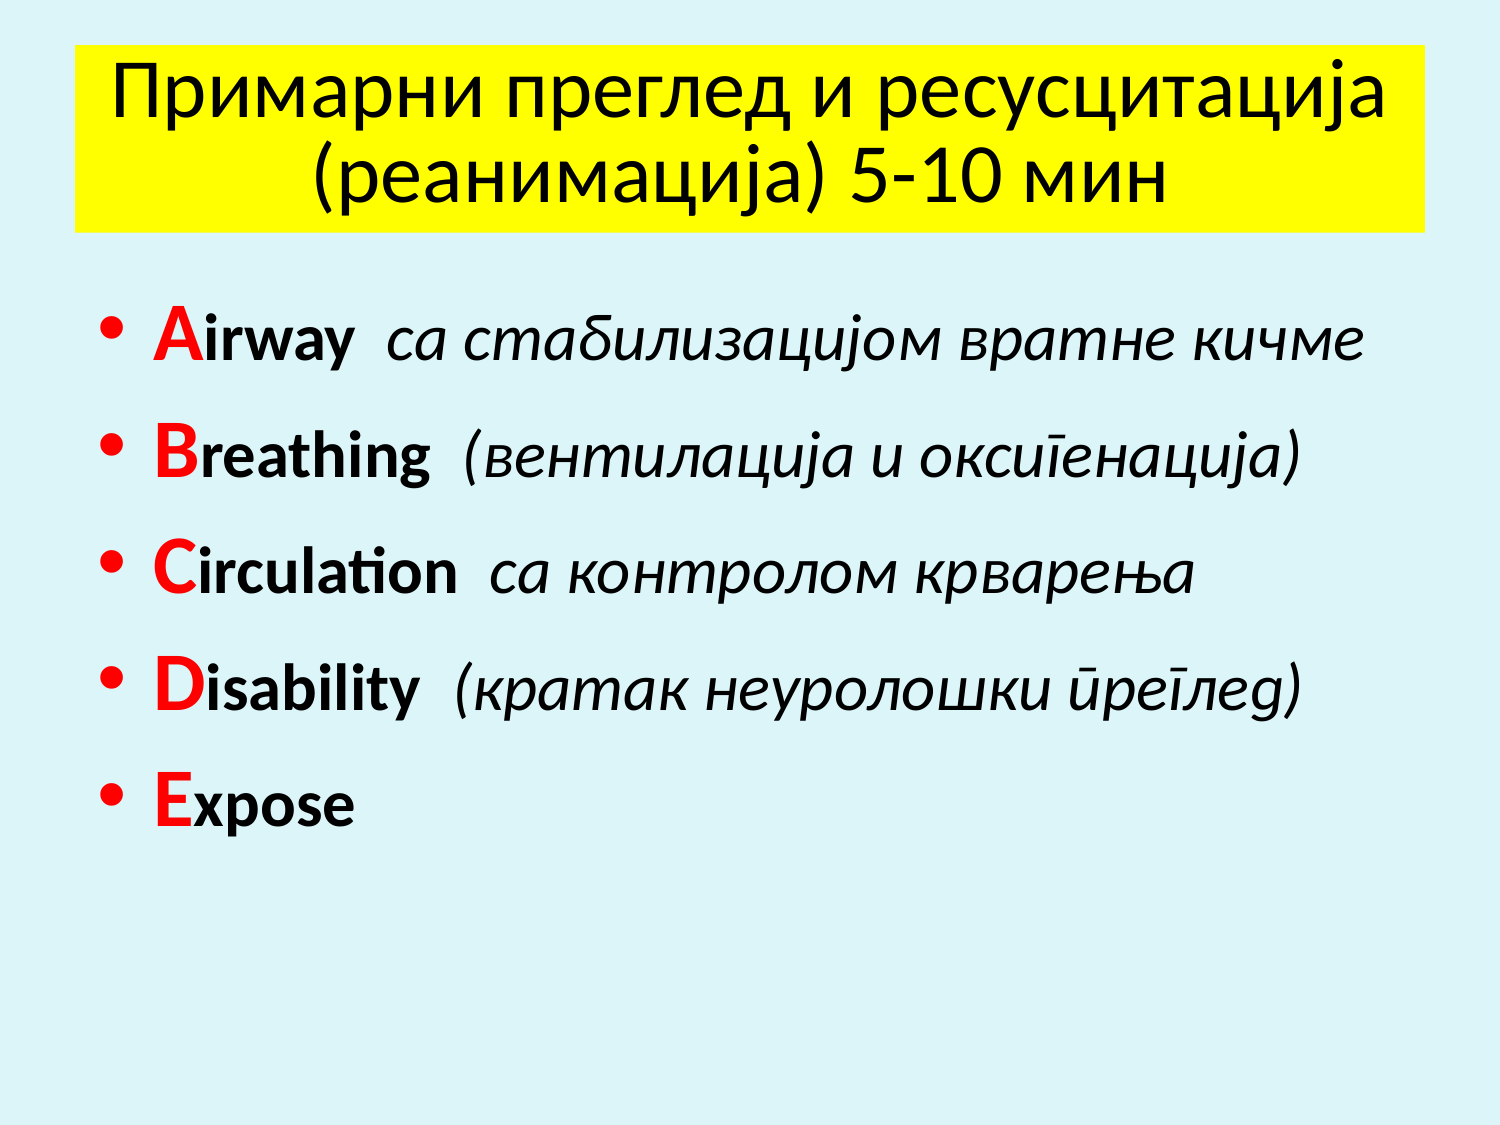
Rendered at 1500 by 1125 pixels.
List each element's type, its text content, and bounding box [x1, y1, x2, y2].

title Примарни преглед и ресусцитација (реанимација) 5-10 мин [75, 45, 1425, 233]
list Аirway са стабилизацијом вратне кичме Breathing (вентилација и оксигенација) Circulation са контролом крварења Disability (кратак неуролошки преглед) Expose [82, 269, 1432, 1012]
